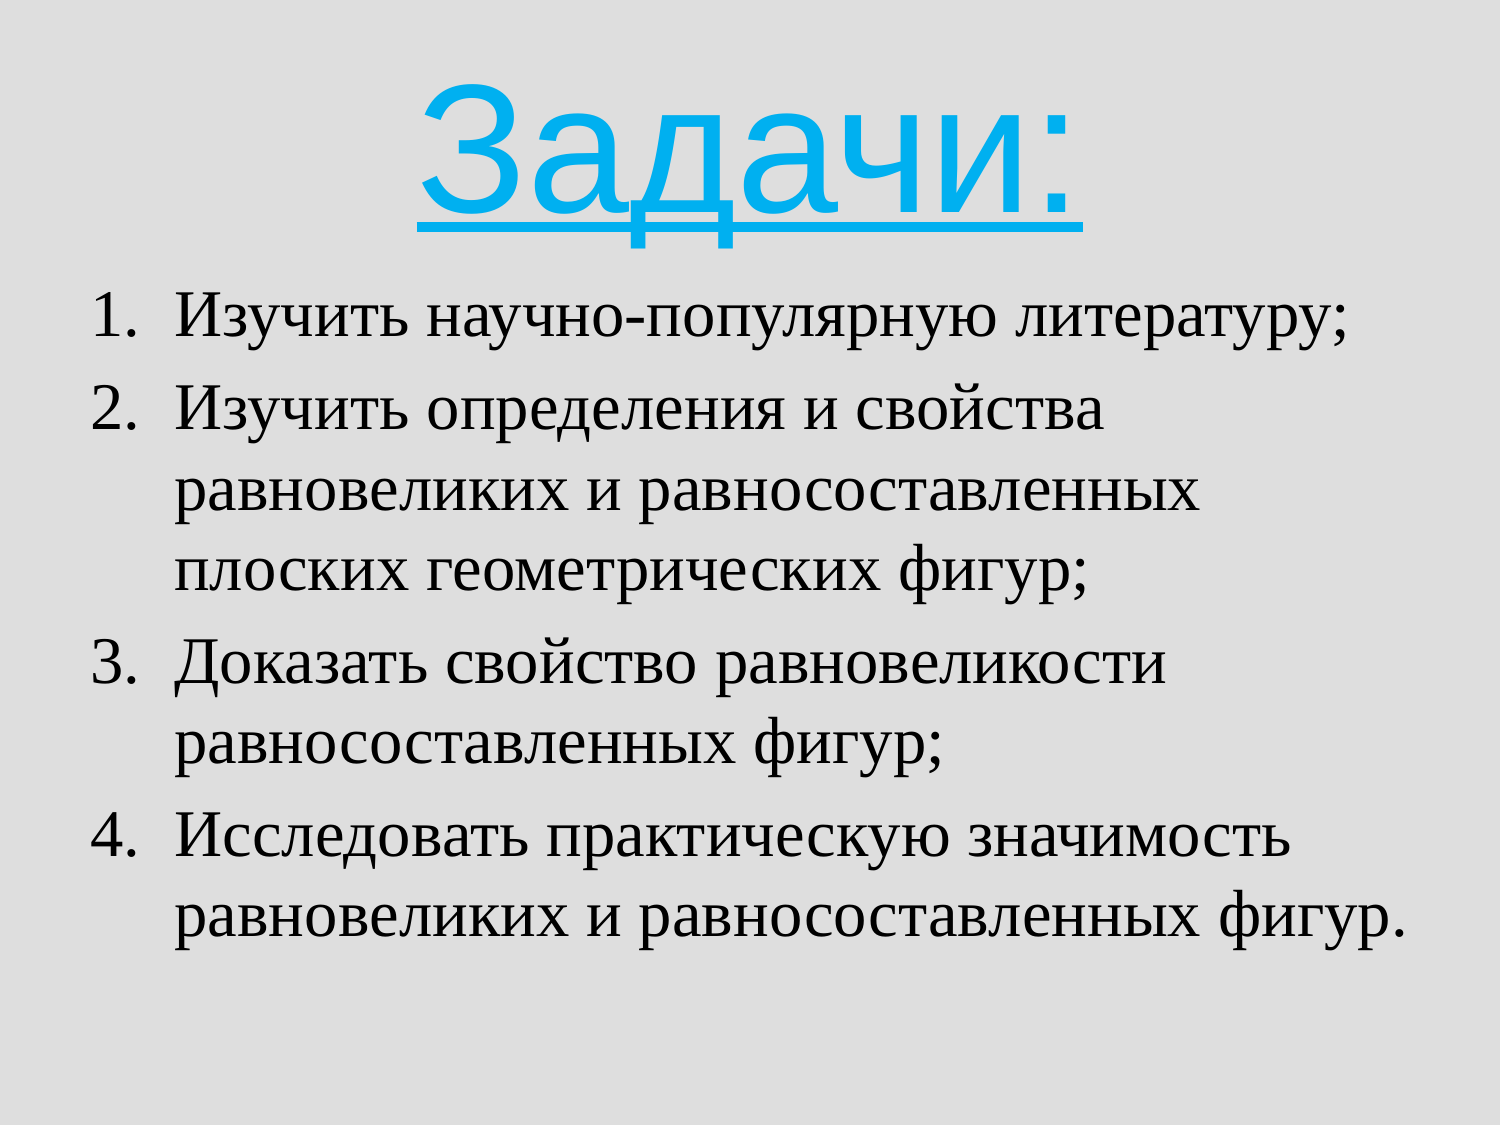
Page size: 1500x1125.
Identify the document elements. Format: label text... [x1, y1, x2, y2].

title Задачи: [74, 44, 1426, 233]
list Изучить научно-популярную литературу; Изучить определения и свойства равновеликих и равносоставленных плоских геометрических фигур; Доказать свойство равновеликости равносоставленных фигур; Исследовать практическую значимость равновеликих и равносоставленных фигур. [74, 262, 1426, 1006]
